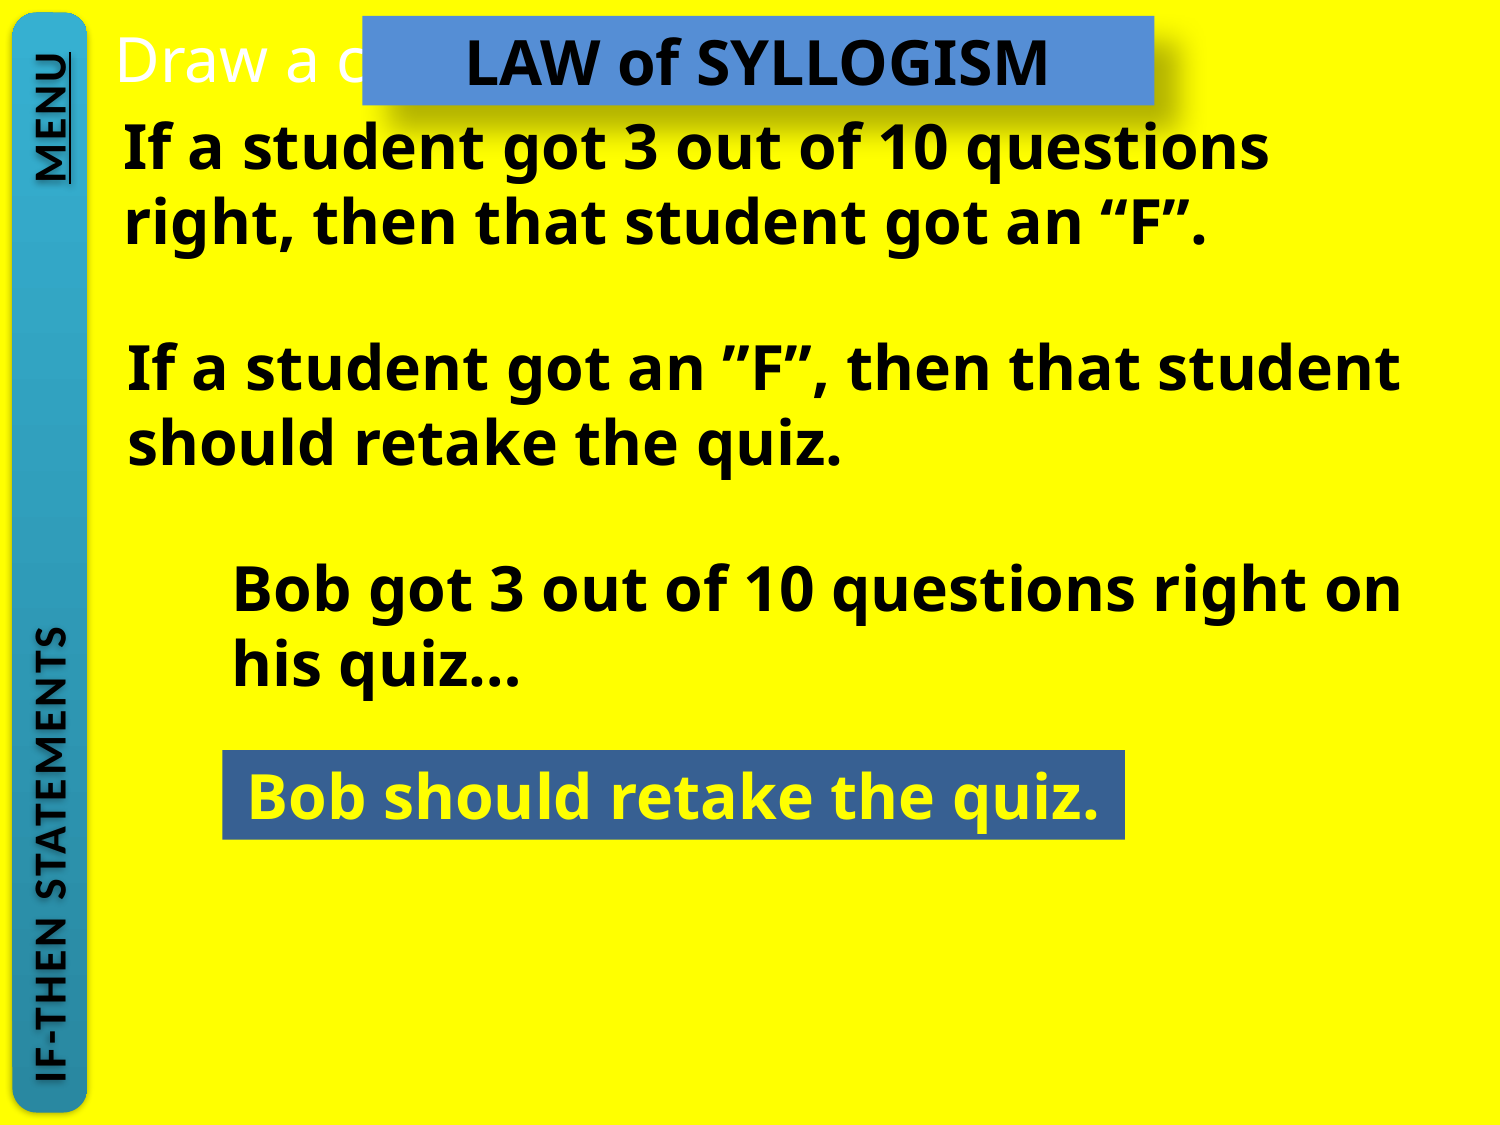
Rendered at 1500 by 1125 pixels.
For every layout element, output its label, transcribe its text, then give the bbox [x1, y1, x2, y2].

text_box Draw a conclusion… [99, 12, 716, 103]
text_box [12, 12, 88, 1093]
text_box If a student got an ”F”, then that student should retake the quiz. [112, 320, 1454, 486]
text_box Bob should retake the quiz. [222, 750, 1125, 840]
text_box IF-THEN STATEMENTS MENU [12, 37, 83, 1099]
text_box Bob got 3 out of 10 questions right on his quiz… [216, 541, 1446, 707]
text_box [21, 1107, 79, 1113]
text_box LAW of SYLLOGISM [362, 15, 1155, 106]
text_box If a student got 3 out of 10 questions right, then that student got an “F”. [108, 99, 1450, 265]
